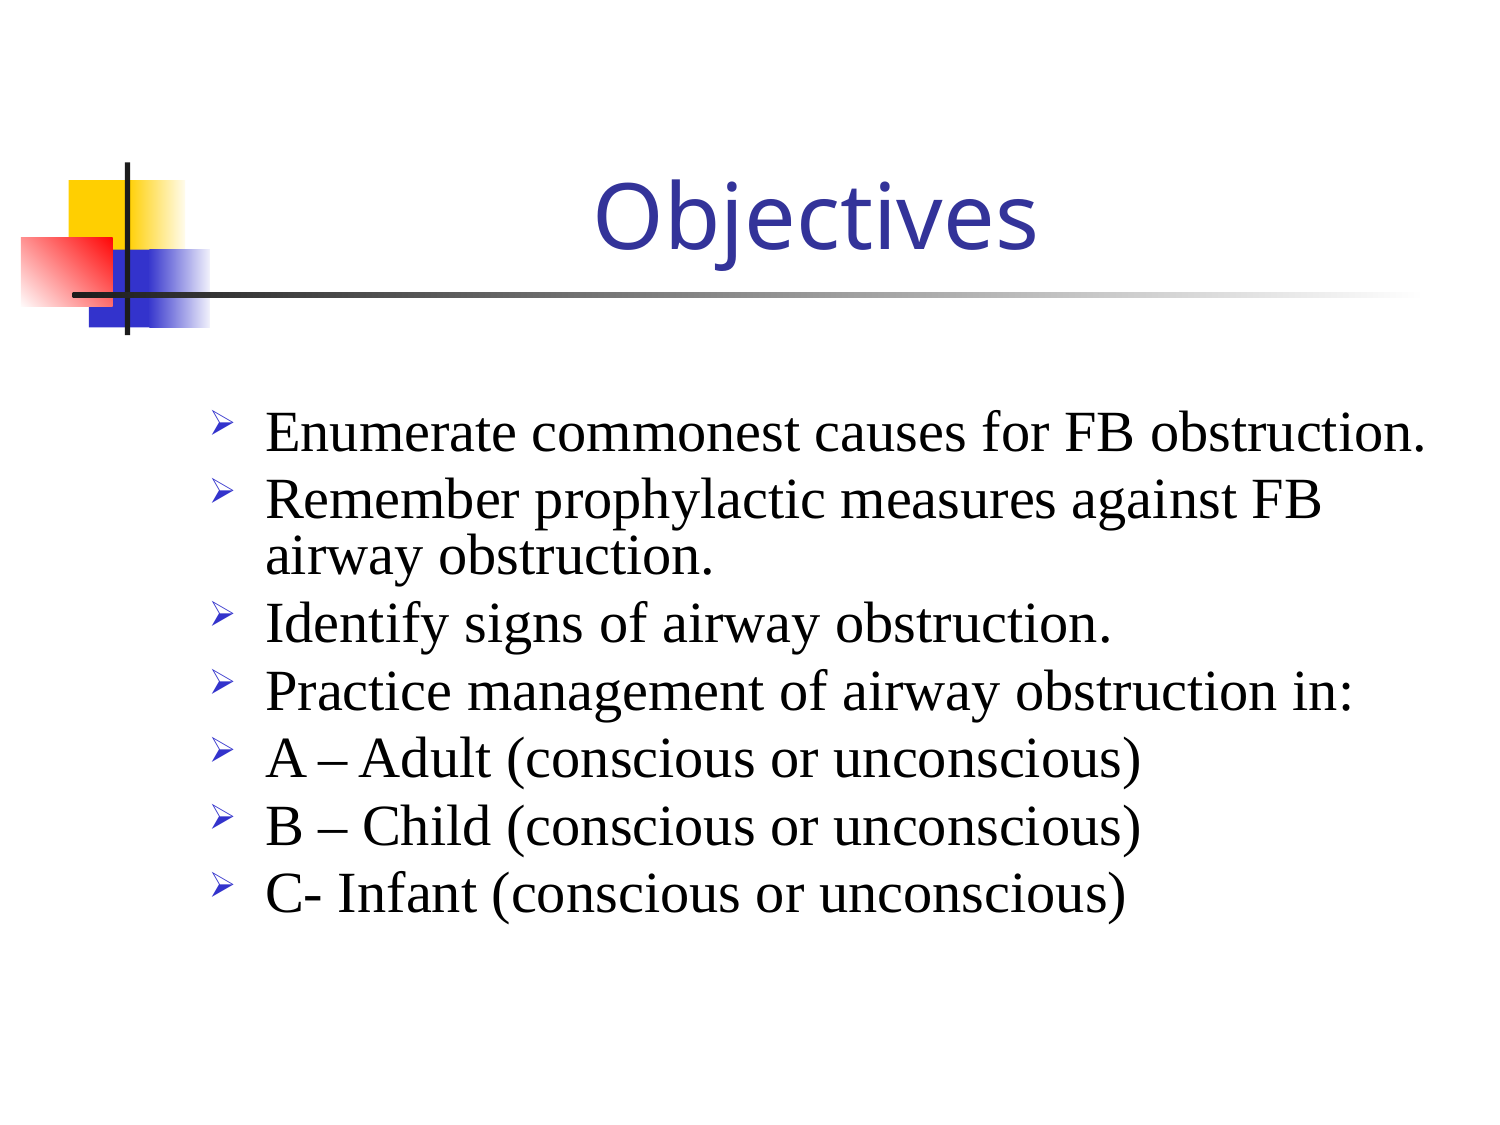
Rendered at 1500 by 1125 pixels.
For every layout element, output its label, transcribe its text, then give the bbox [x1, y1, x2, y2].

title Objectives [188, 34, 1468, 276]
list Enumerate commonest causes for FB obstruction. Remember prophylactic measures against FB airway obstruction. Identify signs of airway obstruction. Practice management of airway obstruction in: A – Adult (conscious or unconscious) B – Child (conscious or unconscious) C- Infant (conscious or unconscious) [193, 330, 1470, 1007]
